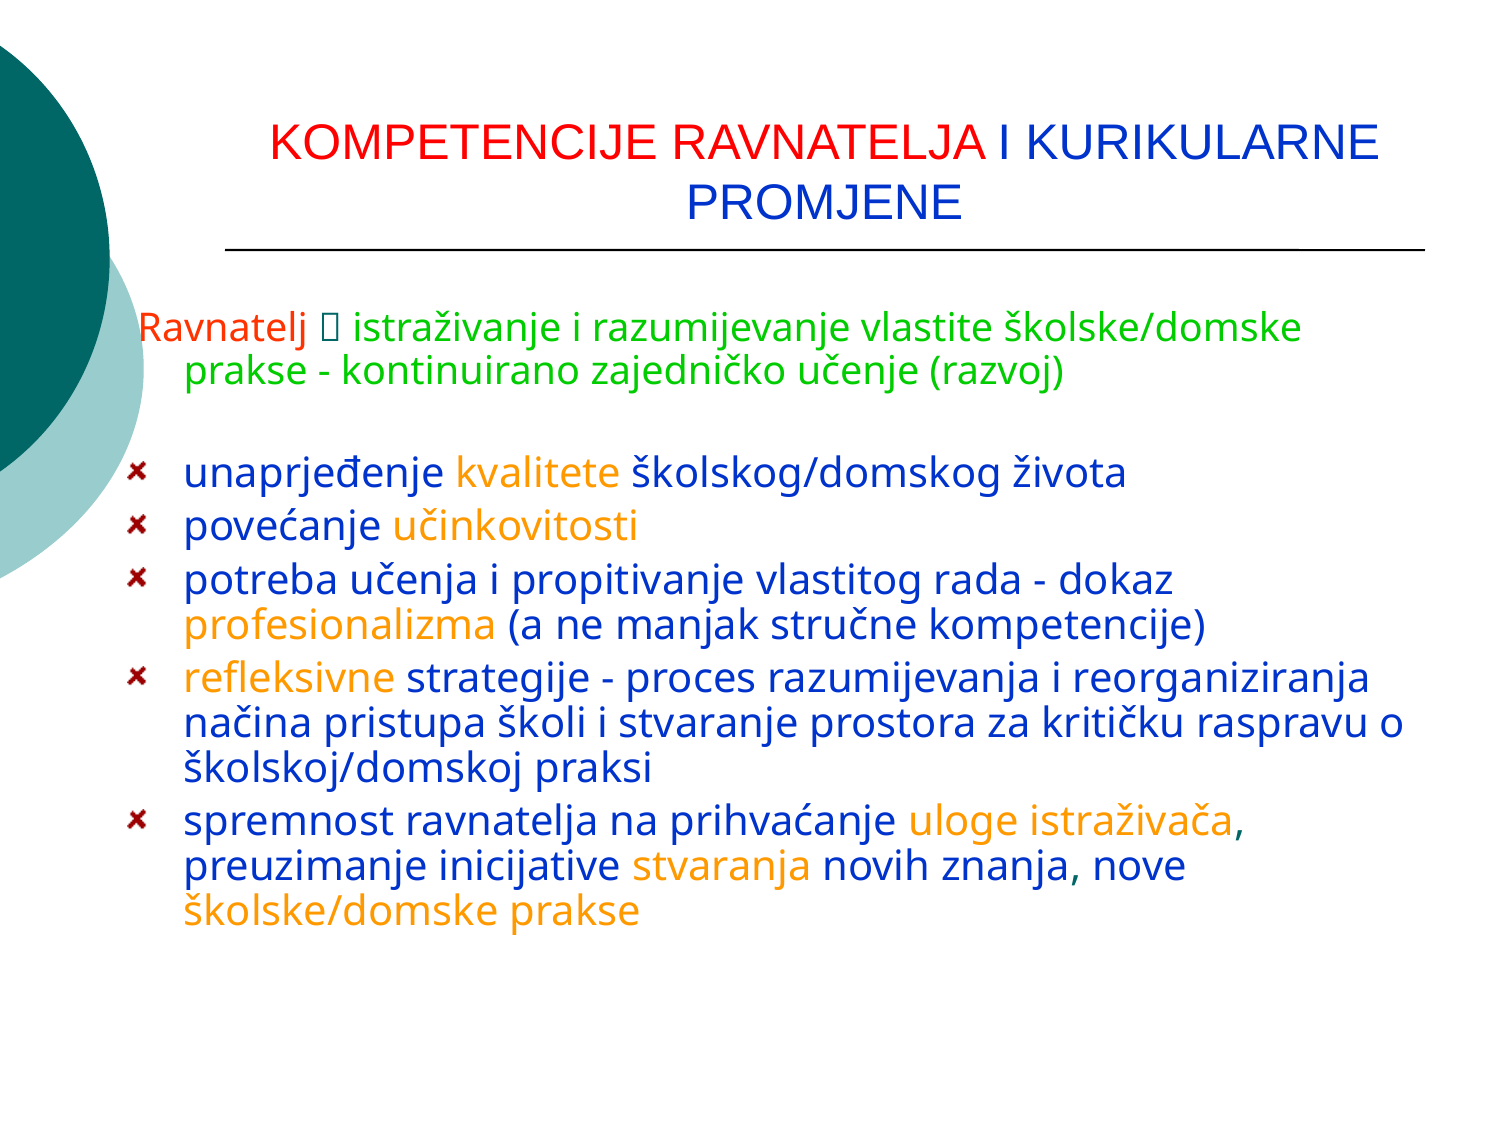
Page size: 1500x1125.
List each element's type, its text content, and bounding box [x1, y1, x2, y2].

picture [127, 666, 148, 687]
picture [127, 514, 148, 536]
picture [127, 567, 148, 589]
picture [127, 461, 148, 482]
picture [127, 809, 148, 831]
title KOMPETENCIJE RAVNATELJA I KURIKULARNE PROMJENE [224, 49, 1425, 238]
list Ravnatelj  istraživanje i razumijevanje vlastite školske/domske prakse - kontinuirano zajedničko učenje (razvoj) unaprjeđenje kvalitete školskog/domskog života povećanje učinkovitosti potreba učenja i propitivanje vlastitog rada - dokaz profesionalizma (a ne manjak stručne kompetencije) refleksivne strategije - proces razumijevanja i reorganiziranja načina pristupa školi i stvaranje prostora za kritičku raspravu o školskoj/domskoj praksi spremnost ravnatelja na prihvaćanje uloge istraživača, preuzimanje inicijative stvaranja novih znanja, nove školske/domske prakse [111, 299, 1424, 1048]
